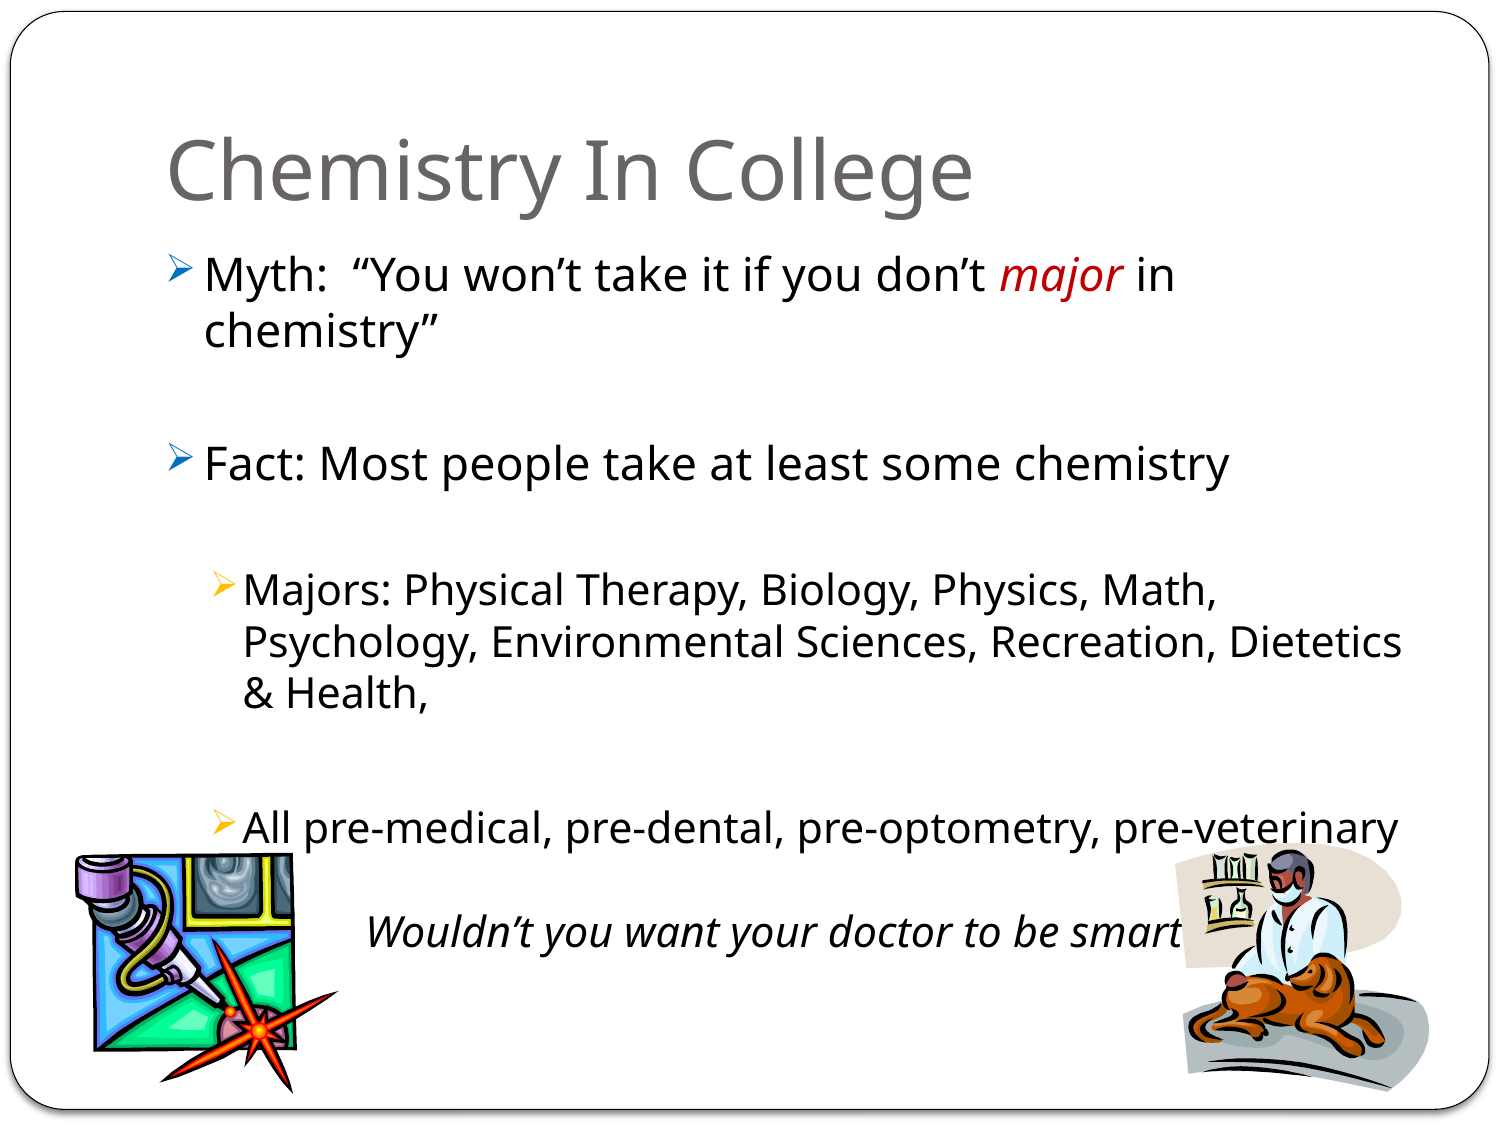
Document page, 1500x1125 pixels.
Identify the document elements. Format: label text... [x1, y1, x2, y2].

picture [1174, 837, 1435, 1098]
picture [74, 849, 342, 1097]
list Myth: “You won’t take it if you don’t major in chemistry” Fact: Most people take at least some chemistry Majors: Physical Therapy, Biology, Physics, Math, Psychology, Environmental Sciences, Recreation, Dietetics & Health, All pre-medical, pre-dental, pre-optometry, pre-veterinary Wouldn’t you want your doctor to be smart? [149, 237, 1426, 988]
title Chemistry In College [149, 44, 1426, 233]
